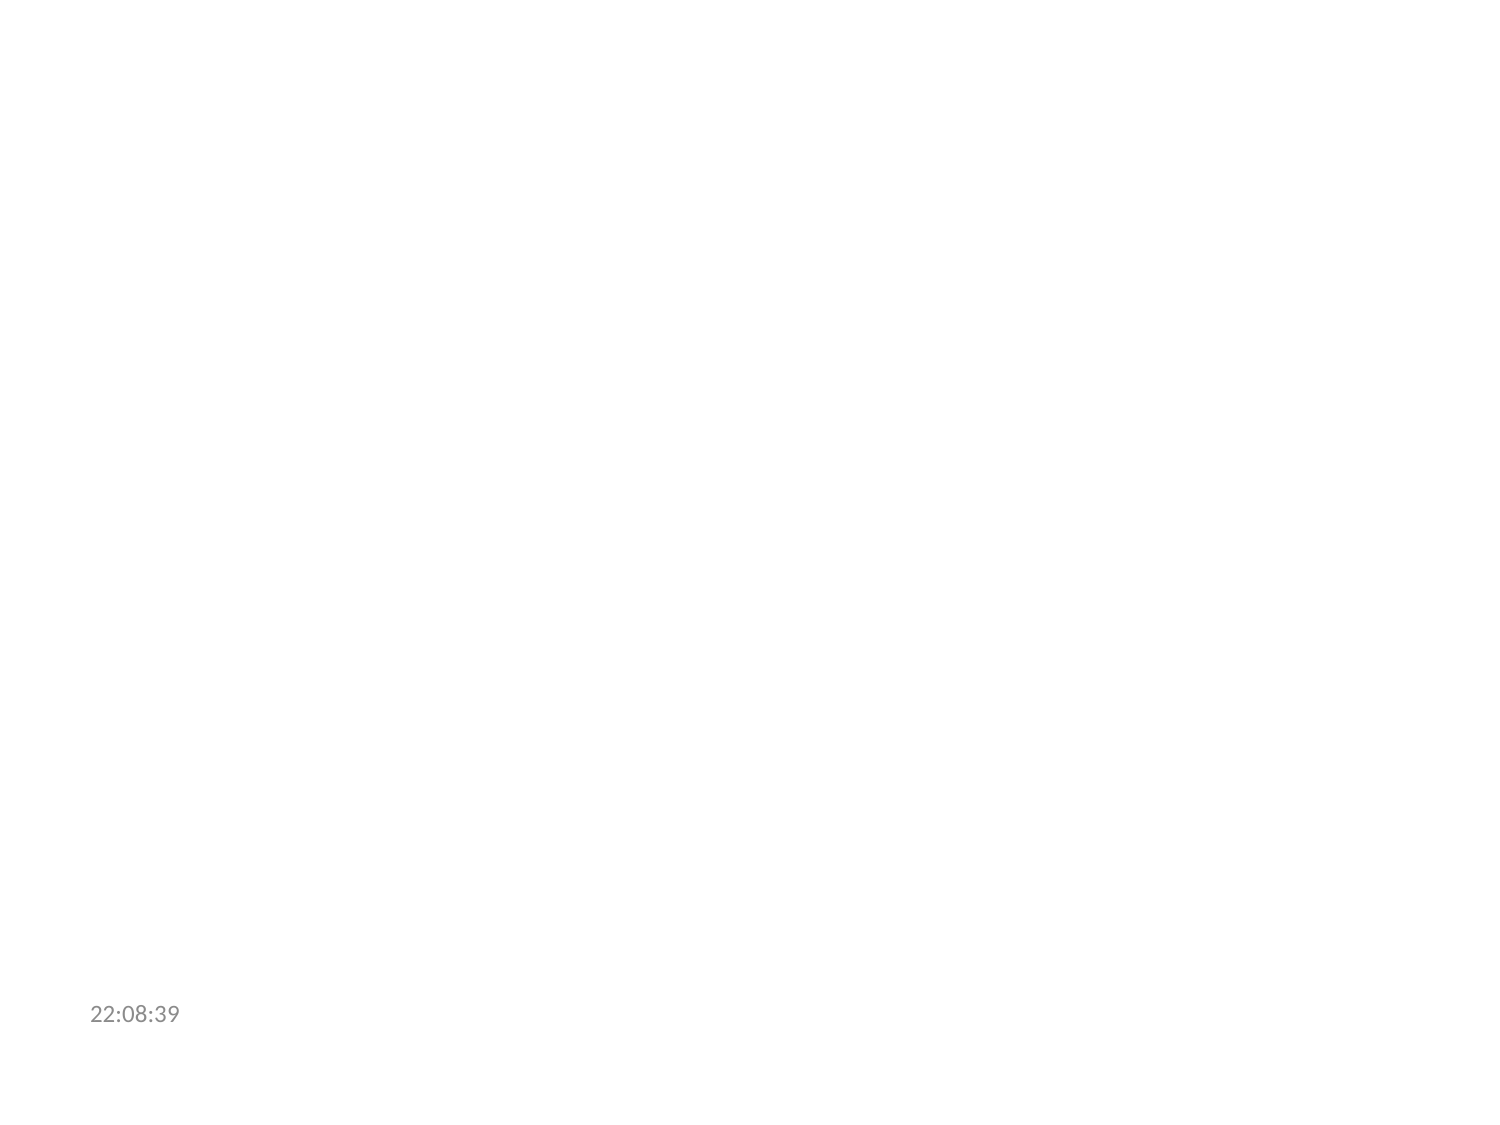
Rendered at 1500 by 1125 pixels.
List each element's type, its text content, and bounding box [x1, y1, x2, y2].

text_box 15:35:09 [75, 982, 425, 1043]
